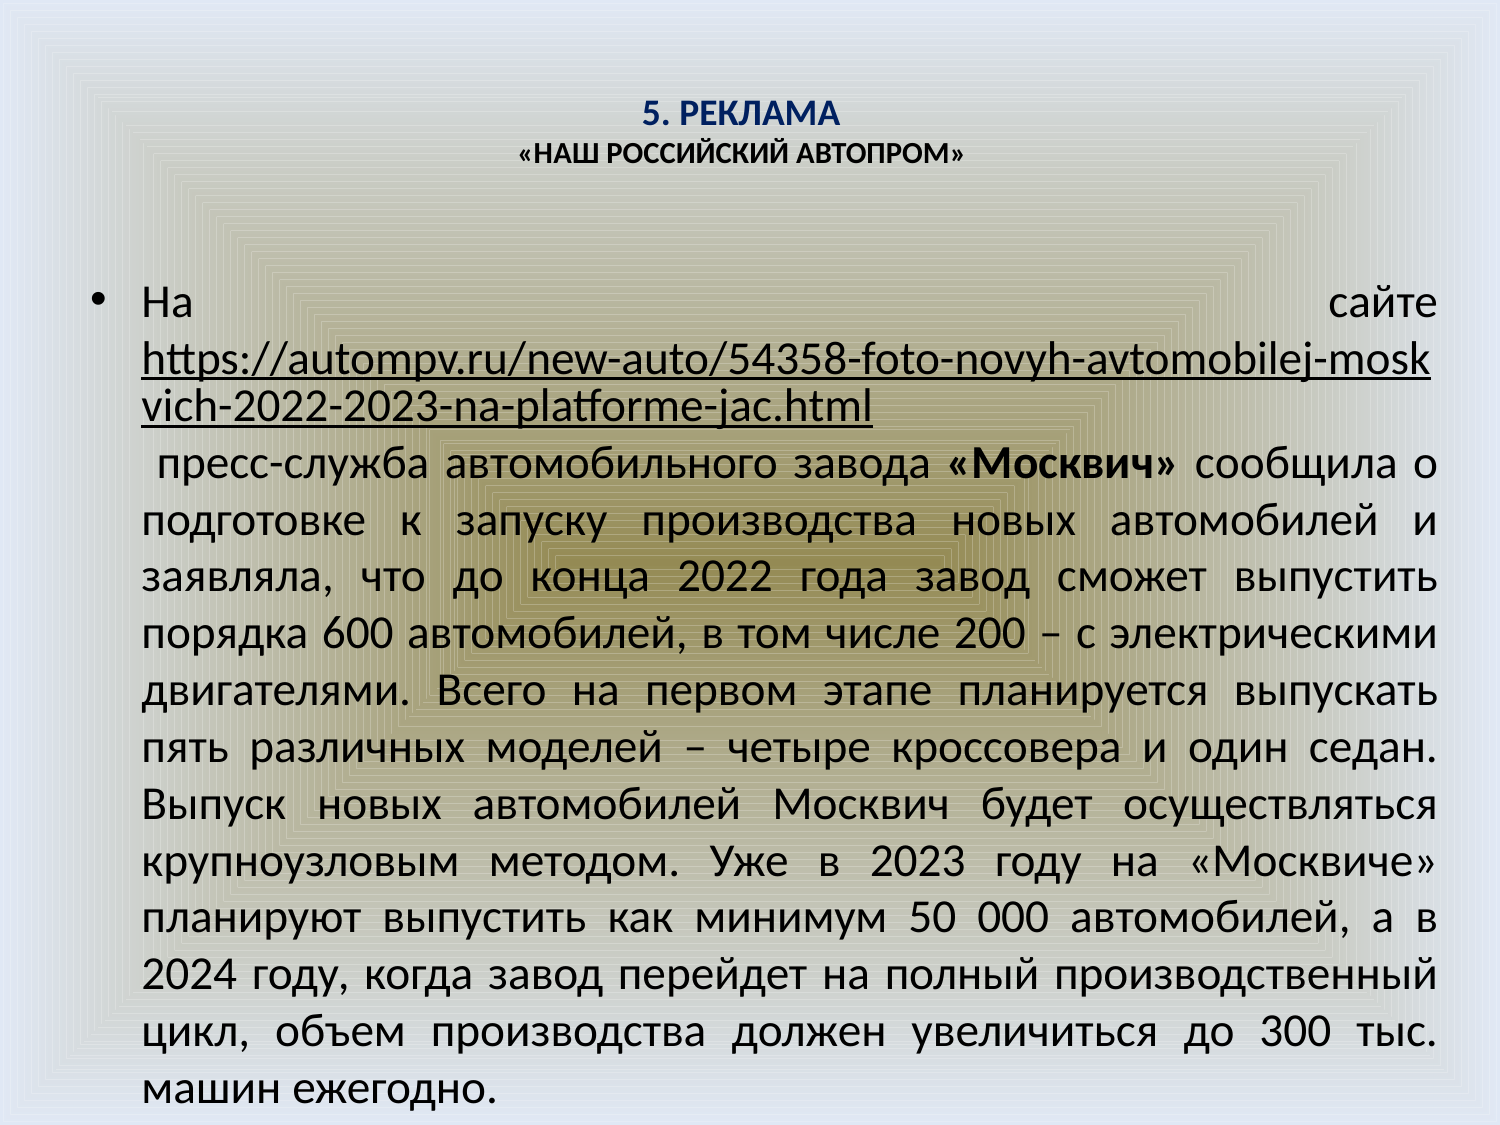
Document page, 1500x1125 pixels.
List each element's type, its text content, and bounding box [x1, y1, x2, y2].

title 5. РЕКЛАМА «НАШ РОССИЙСКИЙ АВТОПРОМ» [70, 35, 1421, 223]
list На сайте https://autompv.ru/new-auto/54358-foto-novyh-avtomobilej-moskvich-2022-2023-na-platforme-jac.html пресс-служба автомобильного завода «Москвич» сообщила о подготовке к запуску производства новых автомобилей и заявляла, что до конца 2022 года завод сможет выпустить порядка 600 автомобилей, в том числе 200 – с электрическими двигателями. Всего на первом этапе планируется выпускать пять различных моделей – четыре кроссовера и один седан. Выпуск новых автомобилей Москвич будет осуществляться крупноузловым методом. Уже в 2023 году на «Москвиче» планируют выпустить как минимум 50 000 автомобилей, а в 2024 году, когда завод перейдет на полный производственный цикл, объем производства должен увеличиться до 300 тыс. машин ежегодно. [75, 262, 1454, 1090]
